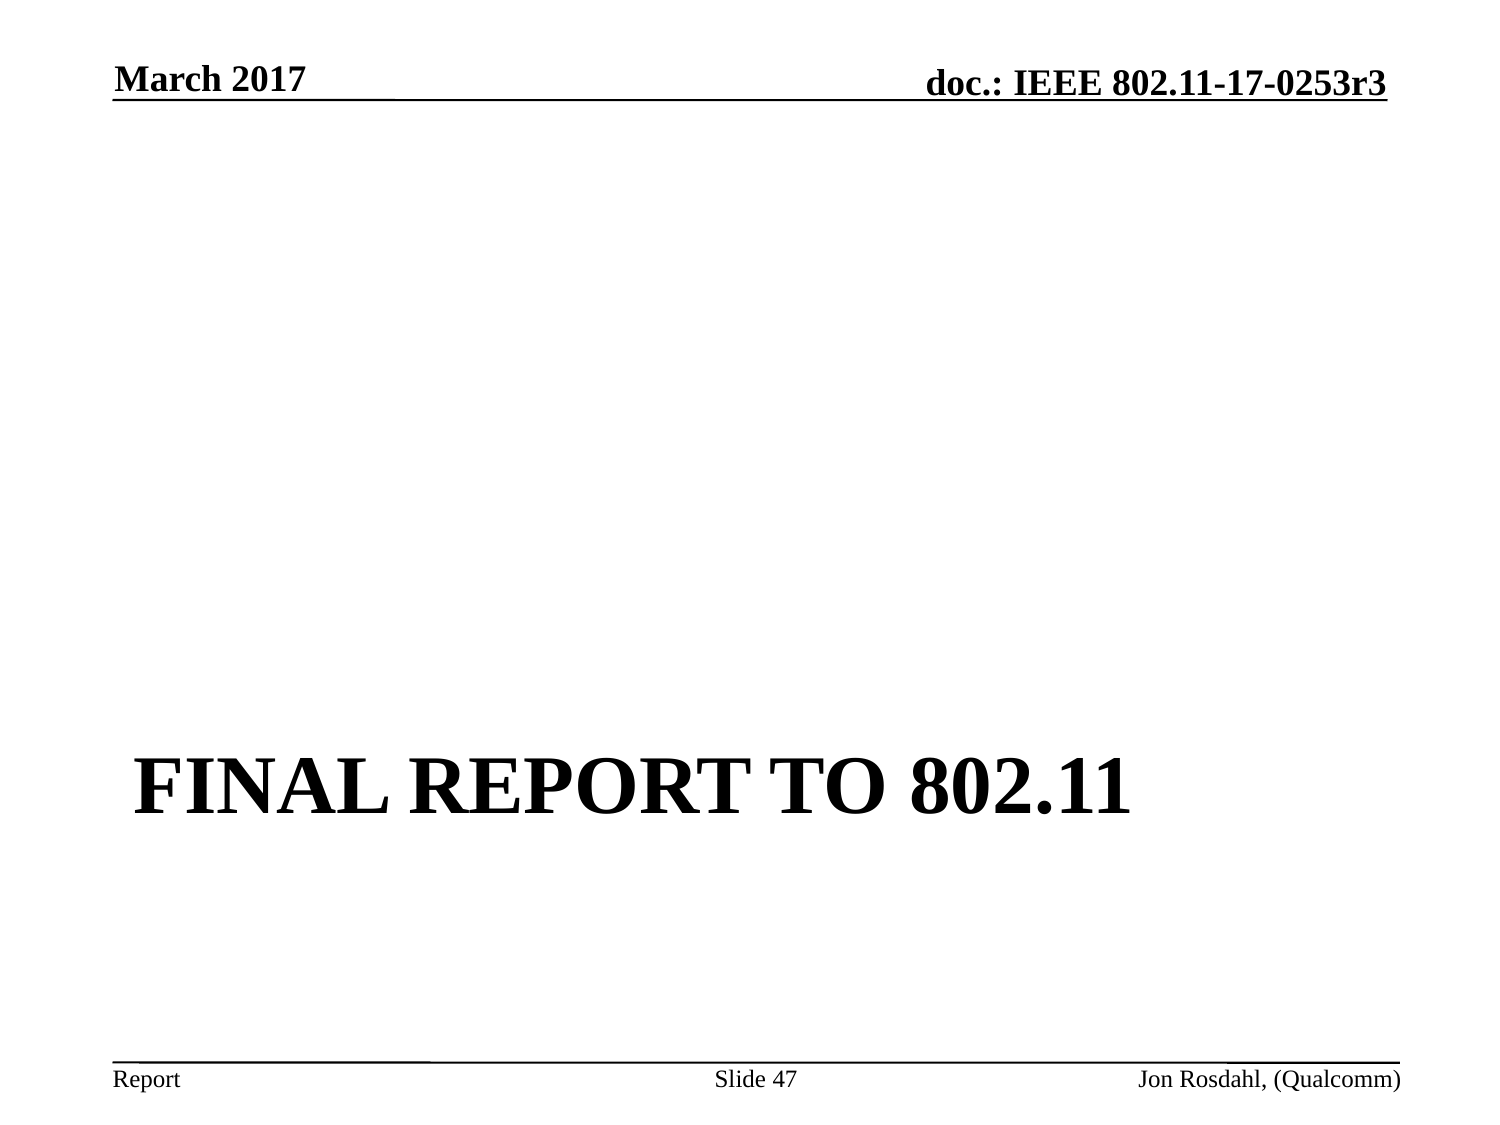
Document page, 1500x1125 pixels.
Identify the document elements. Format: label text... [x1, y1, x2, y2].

footer Jon Rosdahl, (Qualcomm) [878, 1061, 1402, 1093]
title Final Report to 802.11 [118, 722, 1394, 947]
slide_number Slide 47 [712, 1061, 800, 1123]
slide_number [114, 54, 423, 100]
